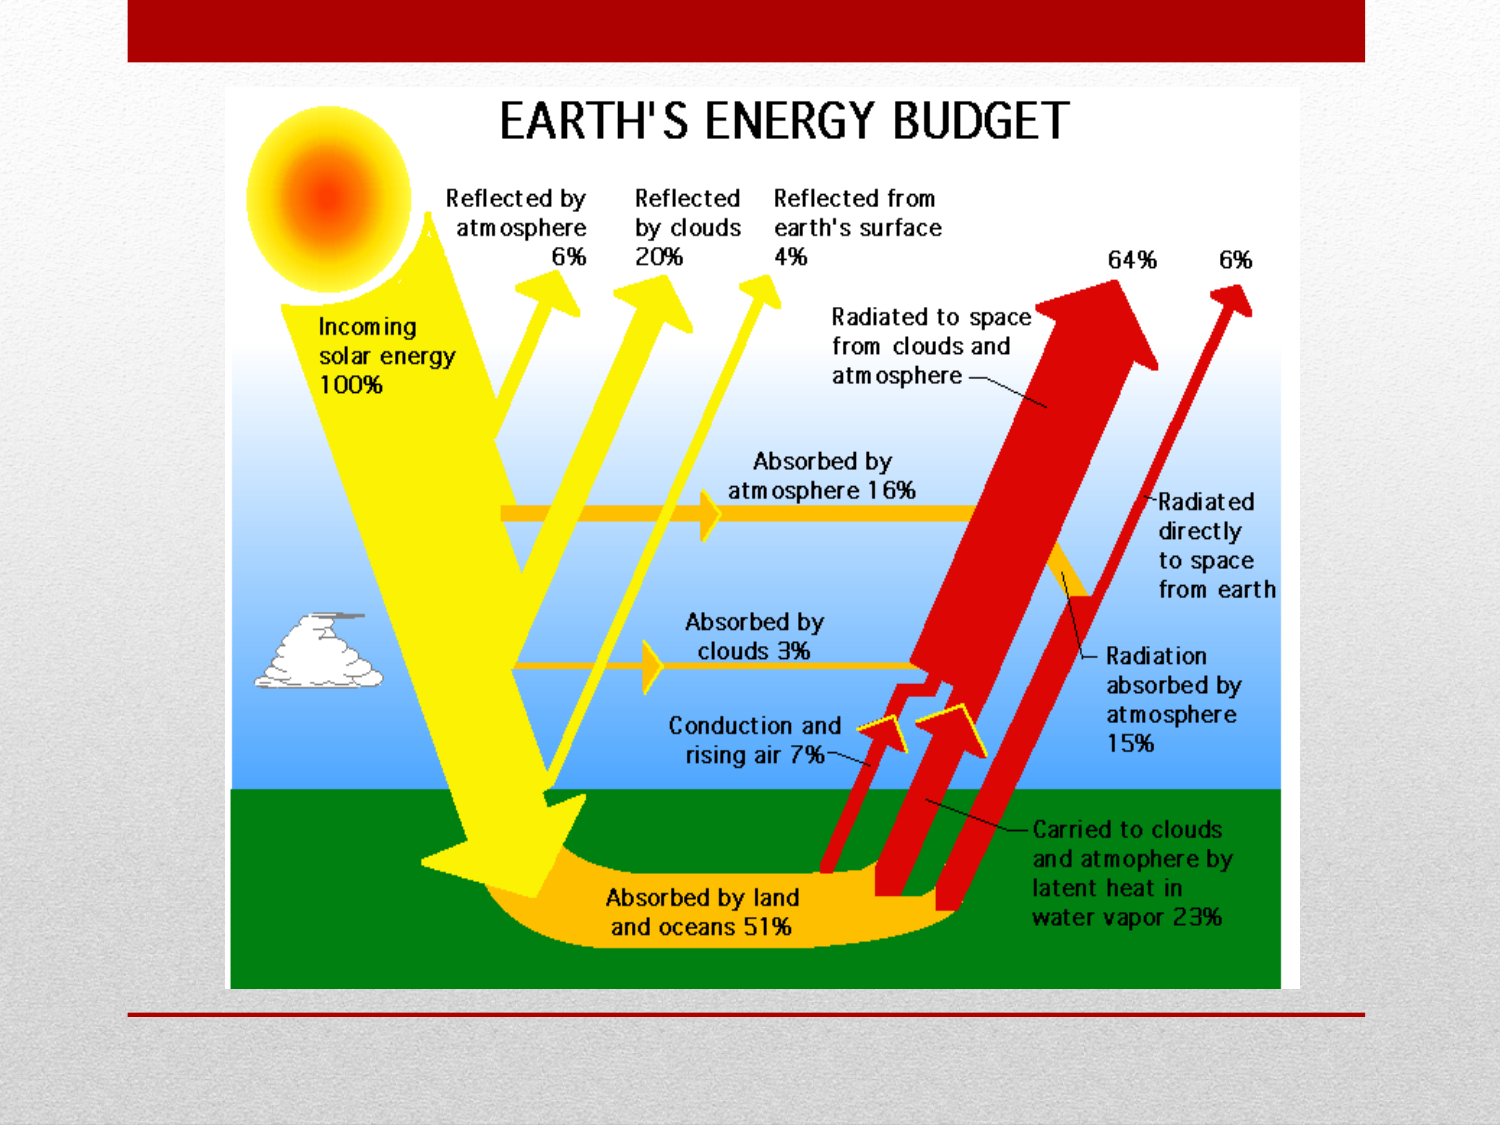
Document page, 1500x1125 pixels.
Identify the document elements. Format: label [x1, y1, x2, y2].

picture [224, 86, 1301, 990]
